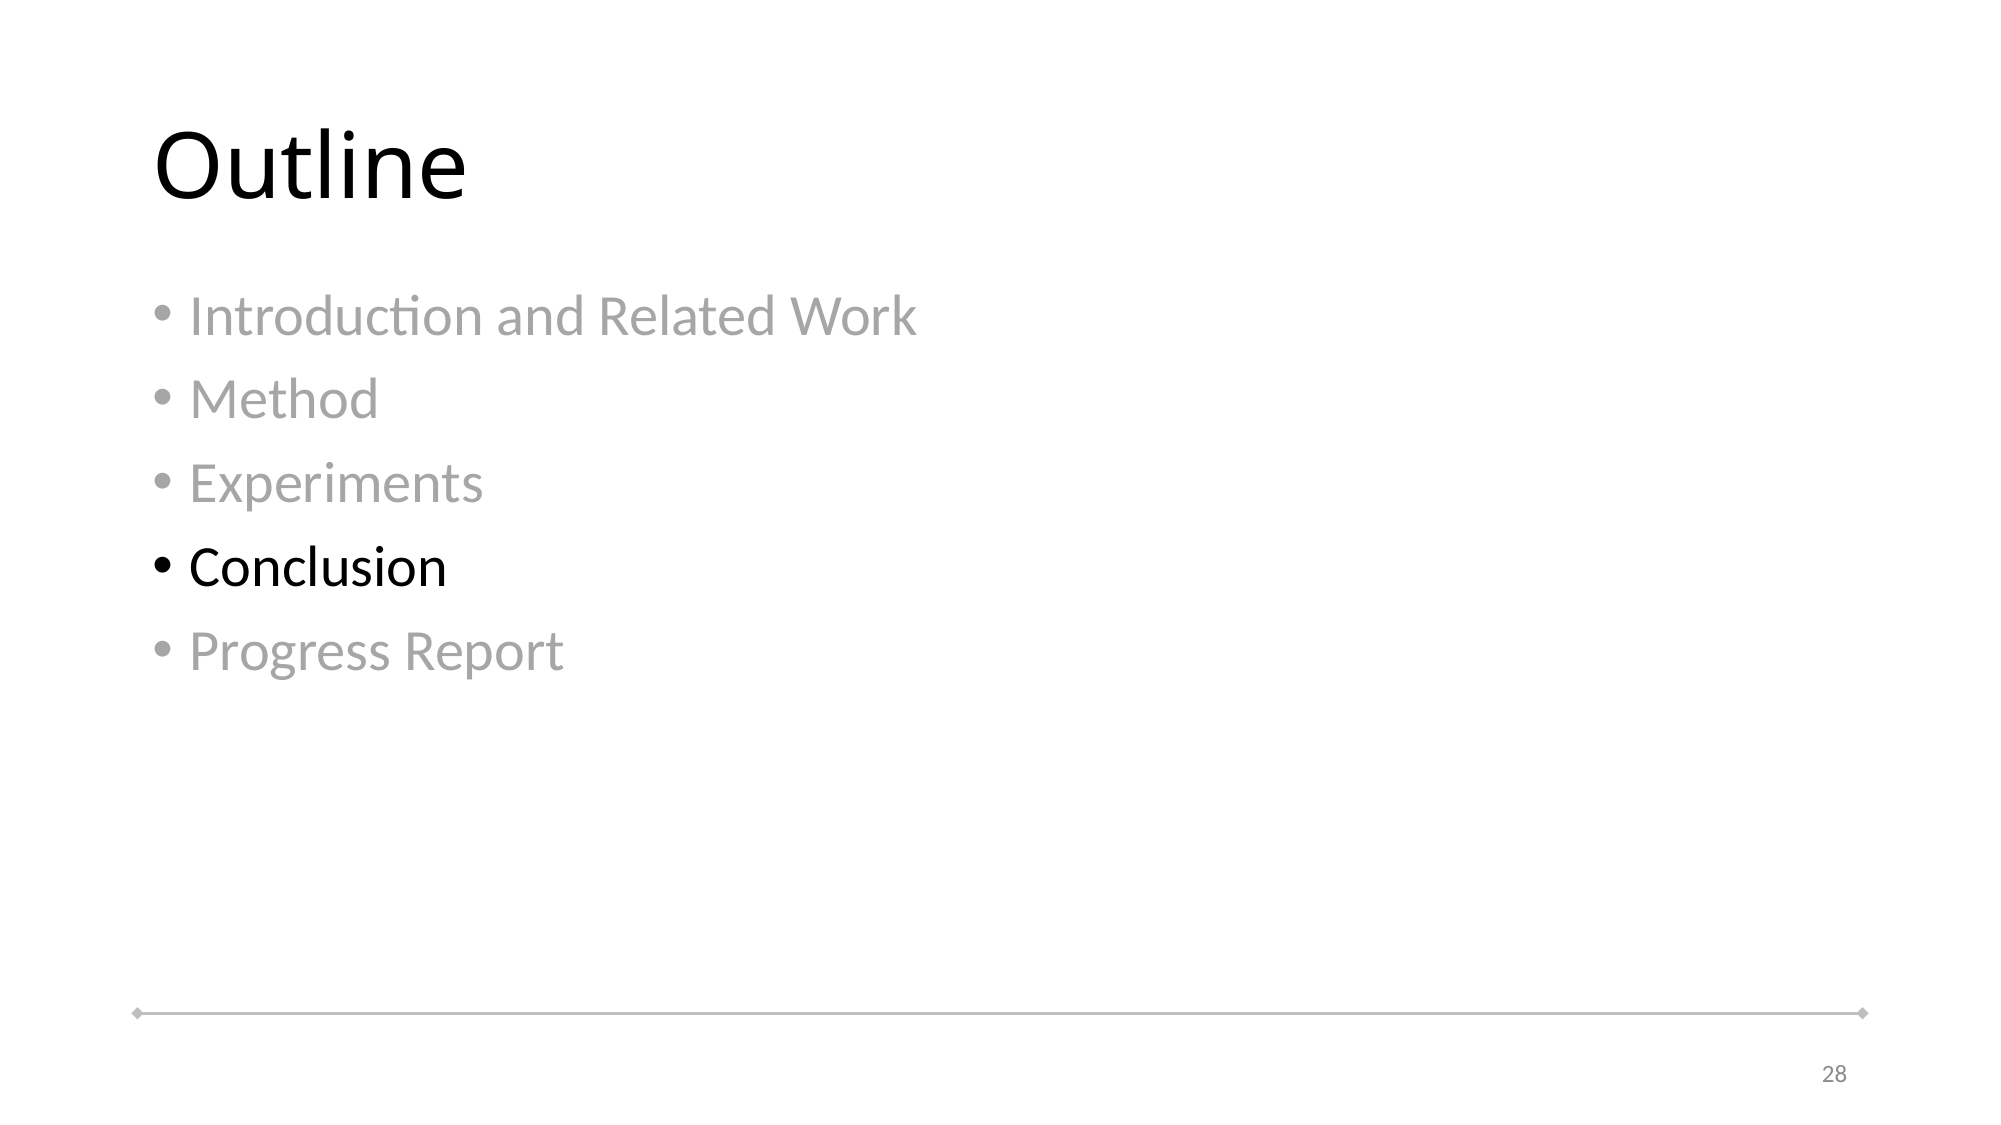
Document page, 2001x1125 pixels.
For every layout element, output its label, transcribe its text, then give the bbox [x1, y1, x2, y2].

title Outline [137, 59, 1863, 277]
slide_number 28 [1412, 1042, 1863, 1103]
list Introduction and Related Work Method Experiments Conclusion Progress Report [137, 277, 1863, 1012]
